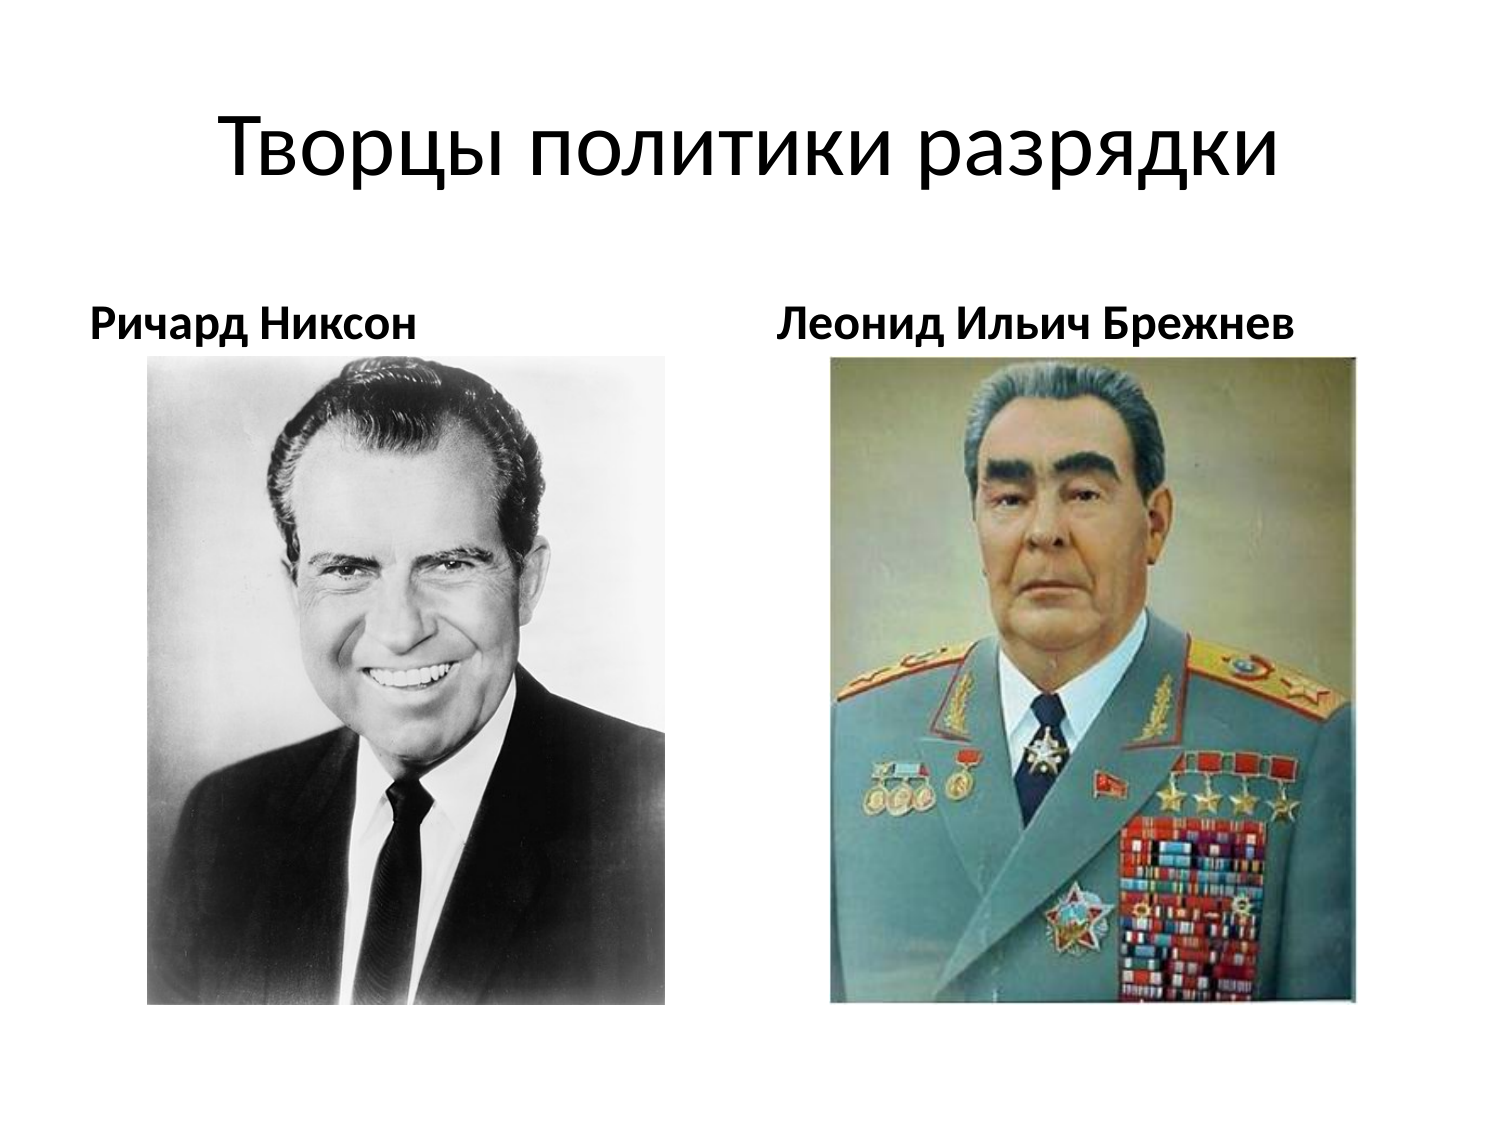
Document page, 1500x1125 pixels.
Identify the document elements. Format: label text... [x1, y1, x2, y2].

text_box Ричард Никсон [75, 251, 738, 357]
picture [147, 356, 665, 1005]
picture [829, 356, 1358, 1005]
text_box Леонид Ильич Брежнев [761, 251, 1425, 357]
text_box Творцы политики разрядки [74, 45, 1425, 233]
